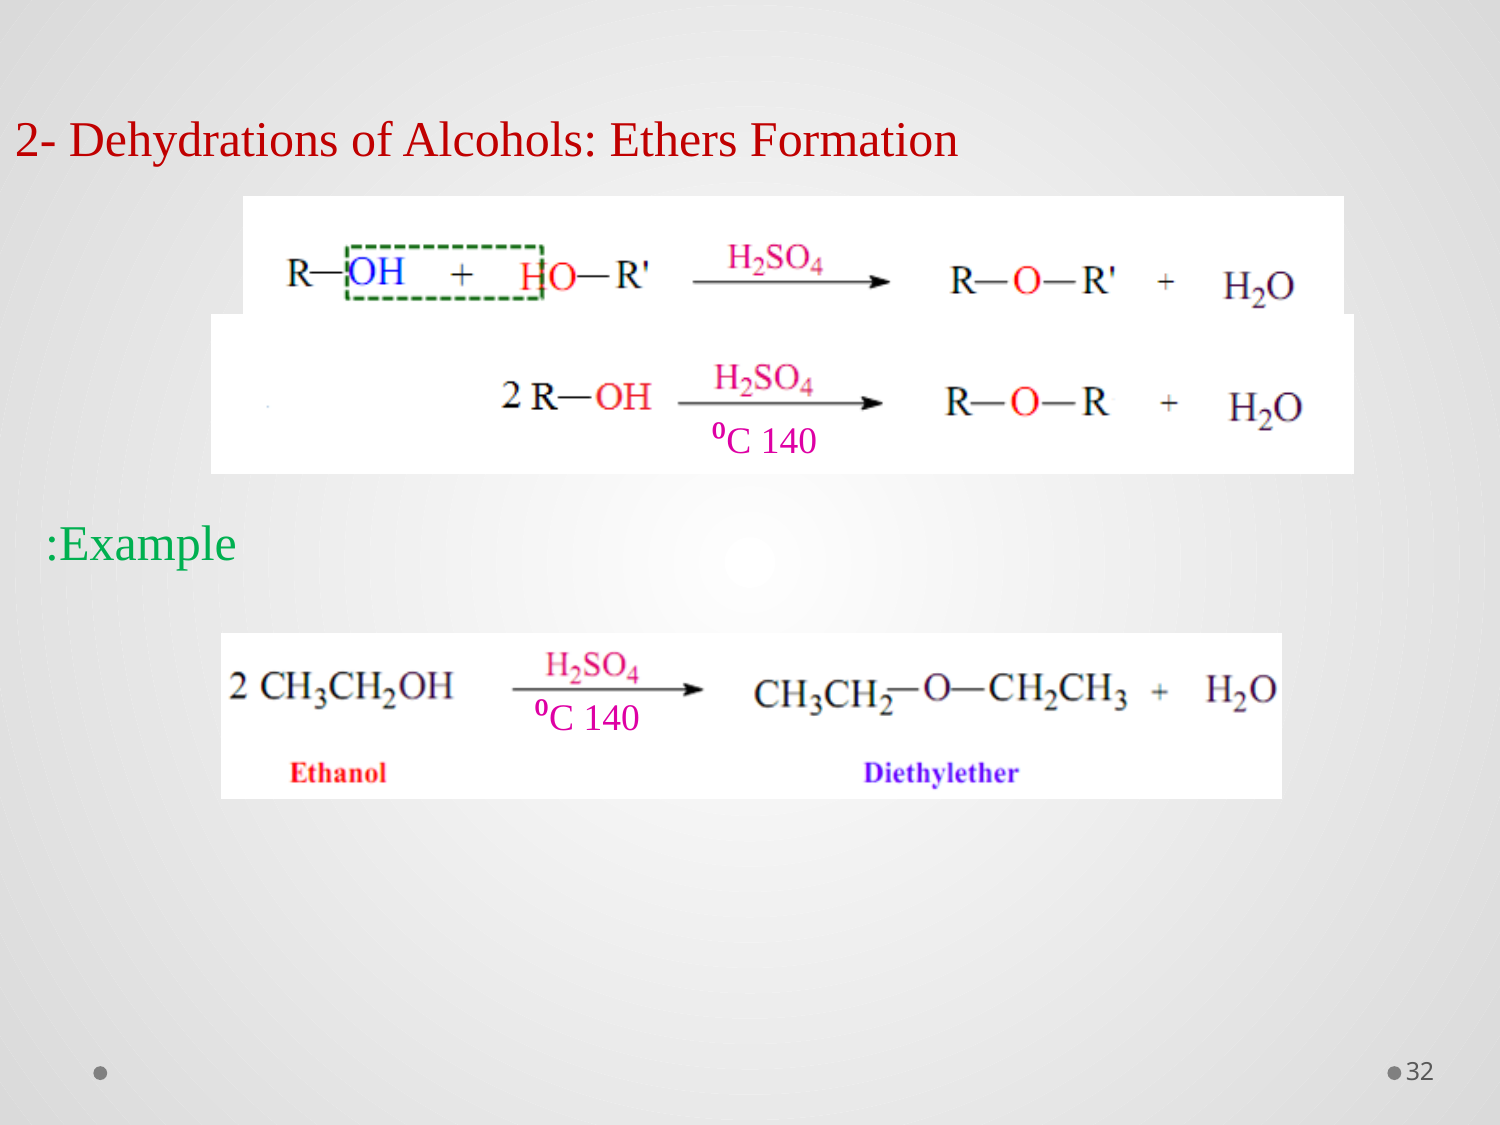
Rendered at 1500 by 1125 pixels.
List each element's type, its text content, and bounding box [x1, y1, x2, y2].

picture [242, 195, 1344, 314]
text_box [211, 314, 1355, 475]
slide_number 32 [1401, 1042, 1494, 1103]
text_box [220, 633, 1282, 799]
text_box 2- Dehydrations of Alcohols: Ethers Formation [0, 99, 1061, 175]
text_box Example: [30, 503, 252, 579]
